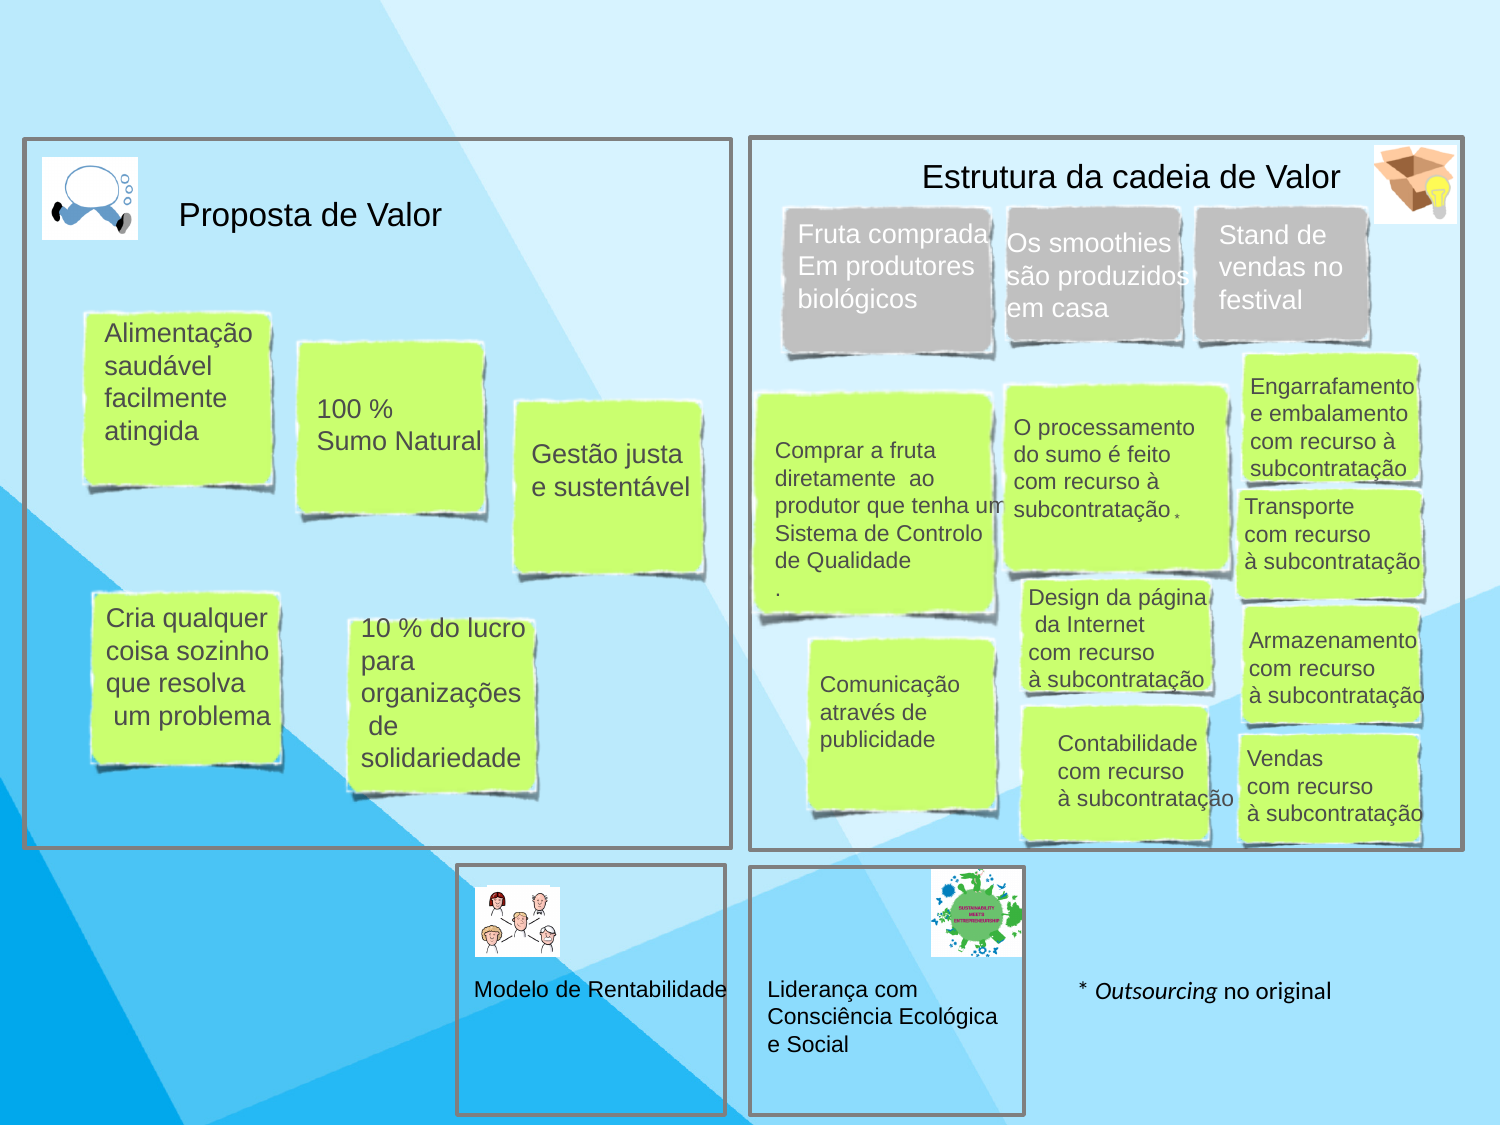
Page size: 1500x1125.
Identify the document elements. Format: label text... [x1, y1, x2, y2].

text_box Proposta de Valor [163, 185, 458, 241]
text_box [1228, 483, 1453, 606]
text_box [744, 380, 1008, 630]
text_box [1187, 199, 1376, 351]
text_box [84, 582, 288, 777]
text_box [506, 391, 710, 585]
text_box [1230, 728, 1431, 851]
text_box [1013, 573, 1250, 699]
text_box [750, 137, 1463, 850]
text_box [75, 303, 292, 497]
text_box Modelo de Rentabilidade [459, 966, 743, 1010]
picture [41, 157, 138, 240]
text_box Estrutura da cadeia de Valor [907, 147, 1357, 198]
text_box [750, 866, 1024, 1115]
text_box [288, 331, 492, 526]
text_box * Outsourcing no original [1062, 966, 1453, 1012]
text_box [457, 864, 725, 1115]
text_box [1013, 698, 1264, 850]
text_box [774, 199, 1000, 363]
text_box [799, 636, 1003, 823]
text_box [1254, 599, 1433, 730]
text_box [1000, 199, 1186, 351]
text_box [993, 374, 1229, 584]
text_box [1234, 346, 1427, 481]
picture [0, 0, 1500, 1125]
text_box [339, 609, 551, 804]
text_box [24, 139, 731, 849]
